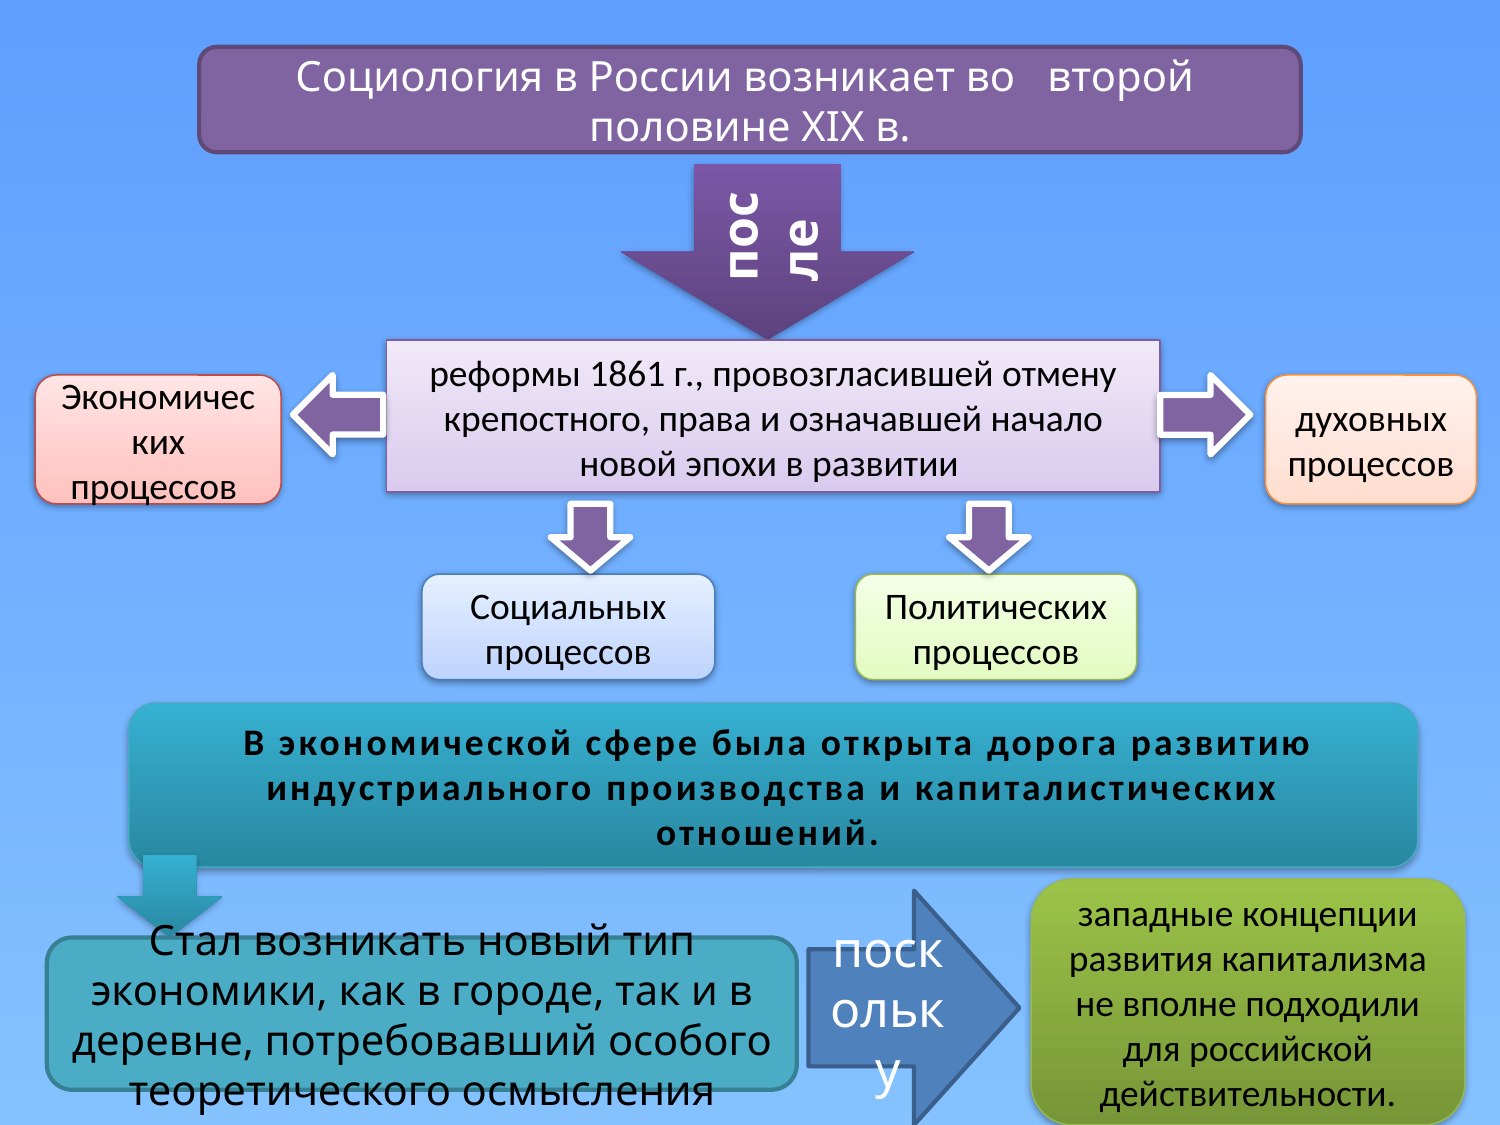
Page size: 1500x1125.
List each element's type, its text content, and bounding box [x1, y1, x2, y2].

text_box [547, 500, 634, 574]
text_box Социальных процессов [421, 573, 716, 681]
text_box Политических процессов [854, 573, 1138, 681]
text_box Социология в России возникает во второй половине XIX в. [197, 44, 1303, 155]
text_box [117, 855, 223, 935]
text_box [1157, 372, 1254, 458]
text_box после [621, 164, 915, 337]
text_box западные концепции развития капитализма не вполне подходили для российской действительности. [1030, 878, 1466, 1125]
text_box Экономических процессов [34, 374, 282, 505]
text_box поскольку [806, 888, 1022, 1125]
text_box Стал возникать новый тип экономики, как в городе, так и в деревне, потребовавший особого теоретического осмысления [44, 935, 799, 1092]
text_box реформы 1861 г., провозгласившей отмену крепостного, права и означавшей начало новой эпохи в развитии [386, 339, 1161, 493]
text_box [289, 372, 387, 458]
text_box В экономической сфере была открыта дорога развитию индустриального производства и капиталистических отношений. [128, 702, 1419, 868]
text_box [946, 500, 1032, 574]
text_box духовных процессов [1264, 374, 1478, 505]
